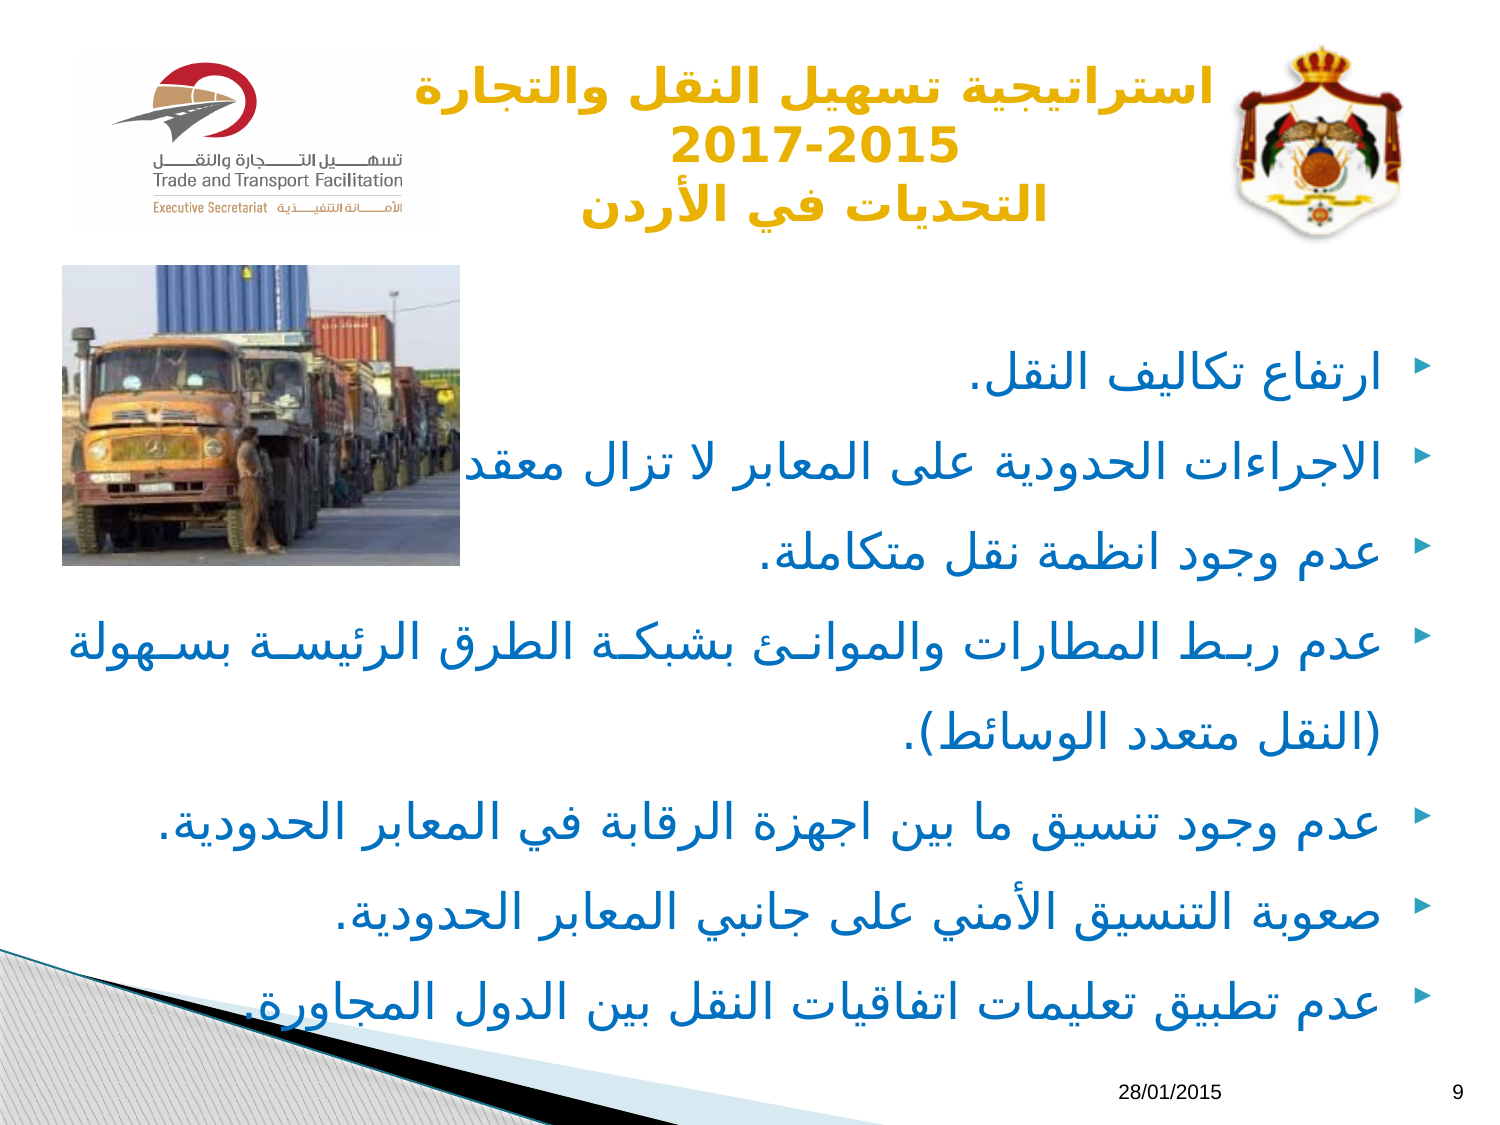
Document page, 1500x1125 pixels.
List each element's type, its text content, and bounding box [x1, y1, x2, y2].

picture [62, 265, 460, 567]
picture [75, 51, 392, 233]
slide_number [1103, 1051, 1418, 1112]
picture [1209, 24, 1425, 260]
slide_number 9 [1418, 1051, 1479, 1112]
list ارتفاع تكاليف النقل. الاجراءات الحدودية على المعابر لا تزال معقدة. عدم وجود انظمة نقل متكاملة. عدم ربط المطارات والموانئ بشبكة الطرق الرئيسة بسهولة (النقل متعدد الوسائط). عدم وجود تنسيق ما بين اجهزة الرقابة في المعابر الحدودية. صعوبة التنسيق الأمني على جانبي المعابر الحدودية. عدم تطبيق تعليمات اتفاقيات النقل بين الدول المجاورة. [52, 301, 1455, 1052]
text_box استراتيجية تسهيل النقل والتجارة 2015-2017 التحديات في الأردن [392, 33, 1239, 253]
